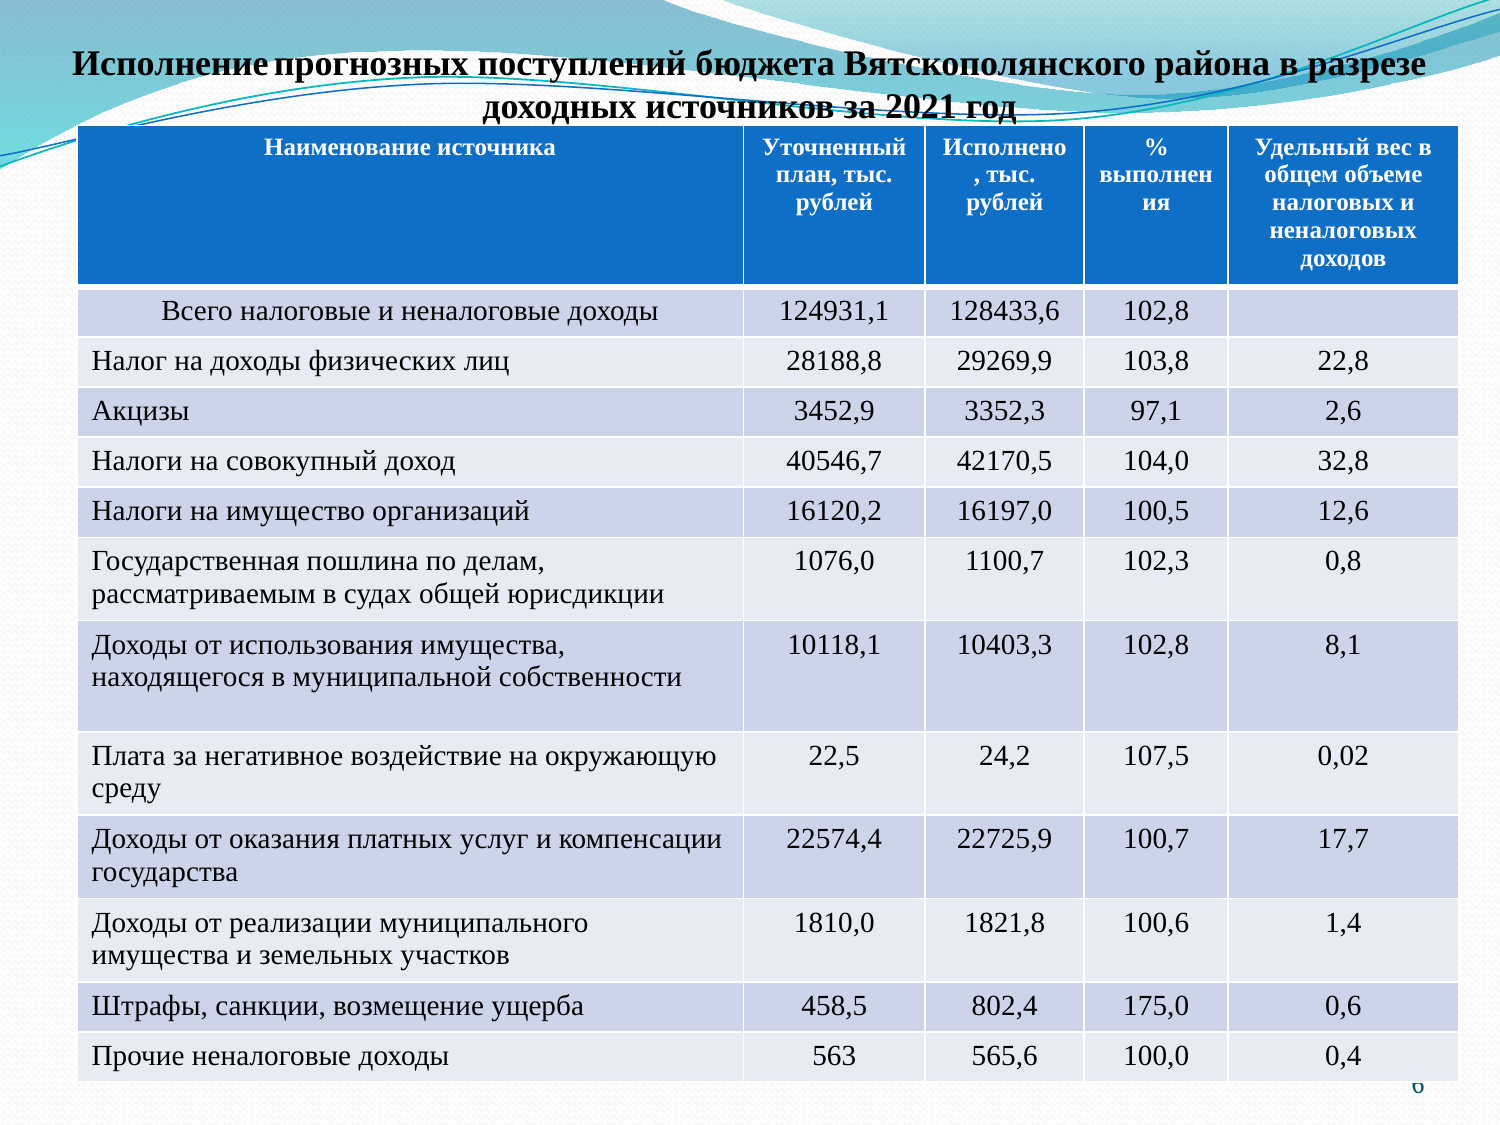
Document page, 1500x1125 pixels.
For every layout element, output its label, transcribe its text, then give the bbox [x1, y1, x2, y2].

table_cell 12,6 [1229, 488, 1458, 537]
table_cell Всего налоговые и неналоговые доходы [78, 290, 743, 336]
table_cell 102,8 [1085, 290, 1227, 336]
table_cell 100,5 [1085, 488, 1227, 537]
table_cell Акцизы [78, 388, 743, 436]
table_cell 102,8 [1085, 621, 1227, 731]
table_header Наименование источника [78, 126, 743, 284]
table_cell 1,4 [1229, 899, 1458, 981]
table_cell 2,6 [1229, 388, 1458, 436]
table_cell Доходы от оказания платных услуг и компенсации государства [78, 816, 743, 898]
table_cell 22574,4 [744, 816, 924, 898]
table_cell 0,4 [1229, 1033, 1458, 1081]
table_cell 128433,6 [926, 290, 1083, 336]
table_cell 1821,8 [926, 899, 1083, 981]
table_cell 563 [744, 1033, 924, 1081]
table_cell 0,8 [1229, 538, 1458, 620]
table_cell 97,1 [1085, 388, 1227, 436]
table_cell 17,7 [1229, 816, 1458, 898]
table_cell Прочие неналоговые доходы [78, 1033, 743, 1081]
table_cell Налоги на совокупный доход [78, 438, 743, 486]
table_cell 175,0 [1085, 983, 1227, 1031]
table_cell 22725,9 [926, 816, 1083, 898]
table_cell 32,8 [1229, 438, 1458, 486]
table_cell Налоги на имущество организаций [78, 488, 743, 537]
table_cell 3452,9 [744, 388, 924, 436]
table_cell 1100,7 [926, 538, 1083, 620]
table_cell Доходы от использования имущества, находящегося в муниципальной собственности [78, 621, 743, 731]
table_cell 1810,0 [744, 899, 924, 981]
table_header Удельный вес в общем объеме налоговых и неналоговых доходов [1229, 126, 1458, 284]
table_cell 22,5 [744, 733, 924, 814]
table_cell 458,5 [744, 983, 924, 1031]
table_cell 3352,3 [926, 388, 1083, 436]
table_cell 100,7 [1085, 816, 1227, 898]
table_cell [1229, 290, 1458, 336]
table_cell 565,6 [926, 1033, 1083, 1081]
table_cell 8,1 [1229, 621, 1458, 731]
table_cell 0,02 [1229, 733, 1458, 814]
table_cell Плата за негативное воздействие на окружающую среду [78, 733, 743, 814]
table_cell 104,0 [1085, 438, 1227, 486]
table_cell 103,8 [1085, 338, 1227, 386]
table_cell 102,3 [1085, 538, 1227, 620]
table_cell 1076,0 [744, 538, 924, 620]
table_cell Штрафы, санкции, возмещение ущерба [78, 983, 743, 1031]
table_cell 0,6 [1229, 983, 1458, 1031]
table_cell 42170,5 [926, 438, 1083, 486]
table_cell 29269,9 [926, 338, 1083, 386]
table_cell 10403,3 [926, 621, 1083, 731]
table_cell Доходы от реализации муниципального имущества и земельных участков [78, 899, 743, 981]
table_header Уточненный план, тыс. рублей [744, 126, 924, 284]
table_cell 16197,0 [926, 488, 1083, 537]
table_cell 802,4 [926, 983, 1083, 1031]
table_cell 22,8 [1229, 338, 1458, 386]
table_cell 100,0 [1085, 1033, 1227, 1081]
table_cell Налог на доходы физических лиц [78, 338, 743, 386]
table_header Исполнено, тыс. рублей [926, 126, 1083, 284]
table_header % выполнения [1085, 126, 1227, 284]
table_cell 16120,2 [744, 488, 924, 537]
table_cell 40546,7 [744, 438, 924, 486]
slide_number 6 [1299, 1042, 1425, 1103]
title Исполнение прогнозных поступлений бюджета Вятскополянского района в разрезе доходных источников за 2021 год [0, 30, 1500, 126]
table_cell 28188,8 [744, 338, 924, 386]
table_cell 100,6 [1085, 899, 1227, 981]
table_cell 107,5 [1085, 733, 1227, 814]
table_cell 124931,1 [744, 290, 924, 336]
table_cell 24,2 [926, 733, 1083, 814]
table_cell 10118,1 [744, 621, 924, 731]
table_cell Государственная пошлина по делам, рассматриваемым в судах общей юрисдикции [78, 538, 743, 620]
